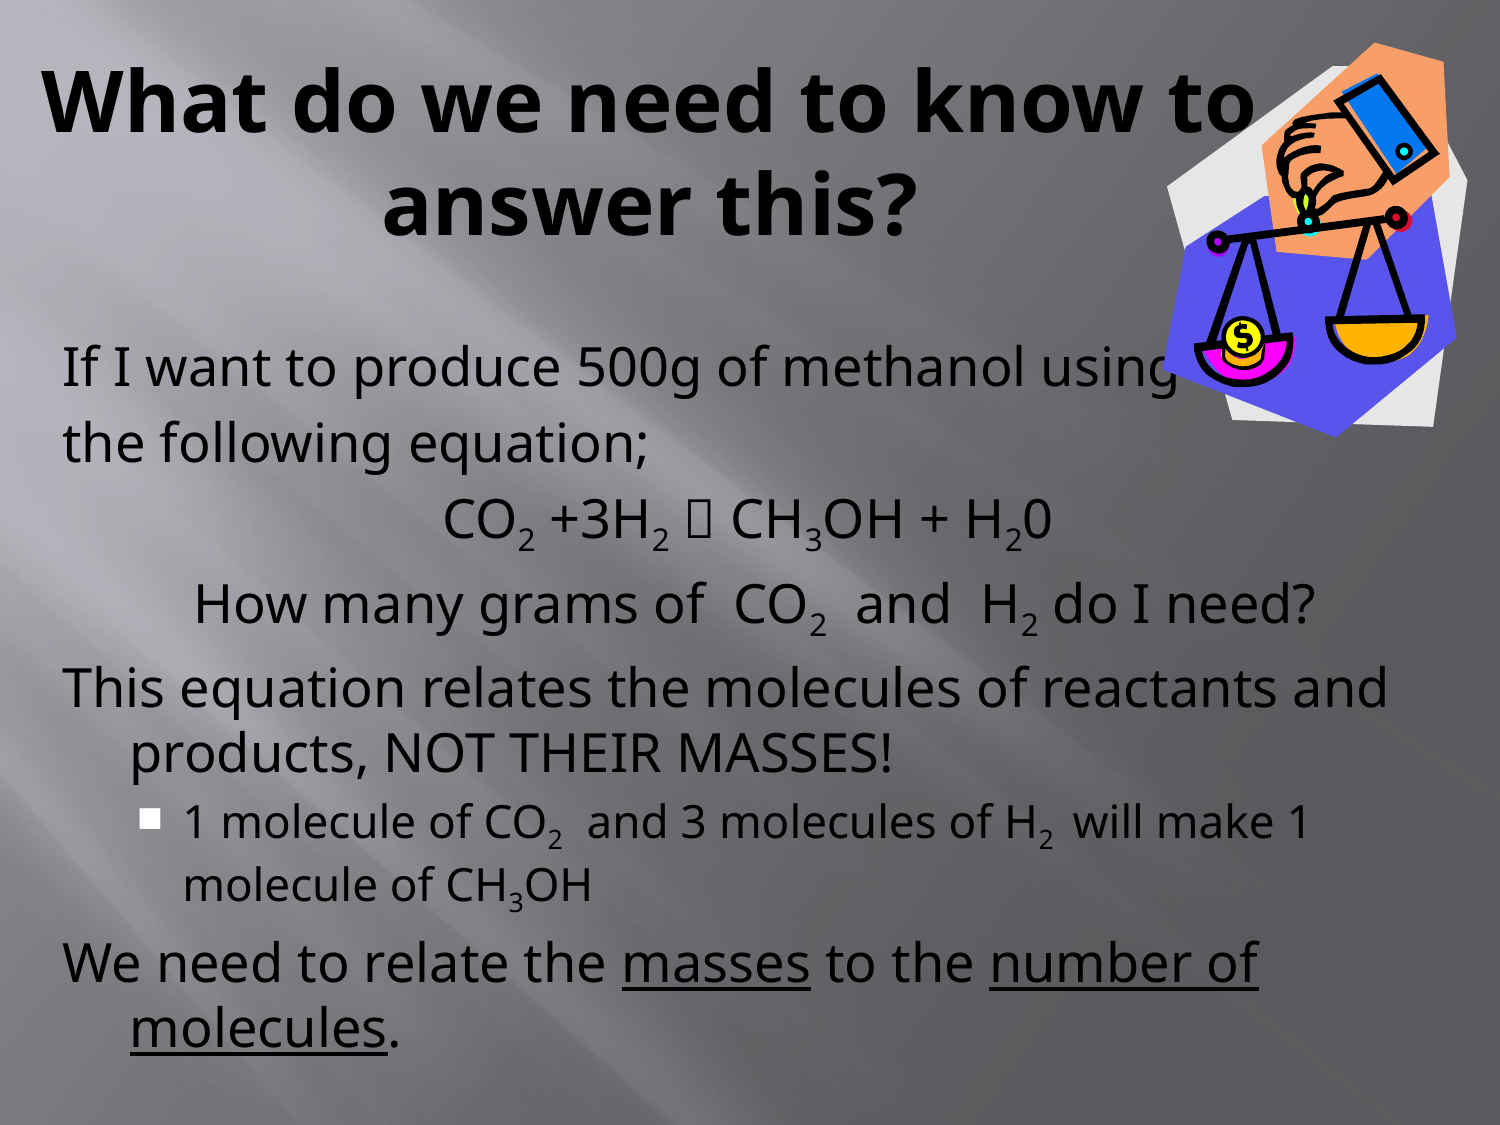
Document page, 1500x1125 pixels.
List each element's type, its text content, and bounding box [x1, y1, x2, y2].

list If I want to produce 500g of methanol using the following equation; CO2 +3H2  CH3OH + H20 How many grams of CO2 and H2 do I need? This equation relates the molecules of reactants and products, NOT THEIR MASSES! 1 molecule of CO2 and 3 molecules of H2 will make 1 molecule of CH3OH We need to relate the masses to the number of molecules. [24, 324, 1463, 1100]
picture [1162, 37, 1473, 443]
title What do we need to know to answer this? [24, 0, 1275, 300]
